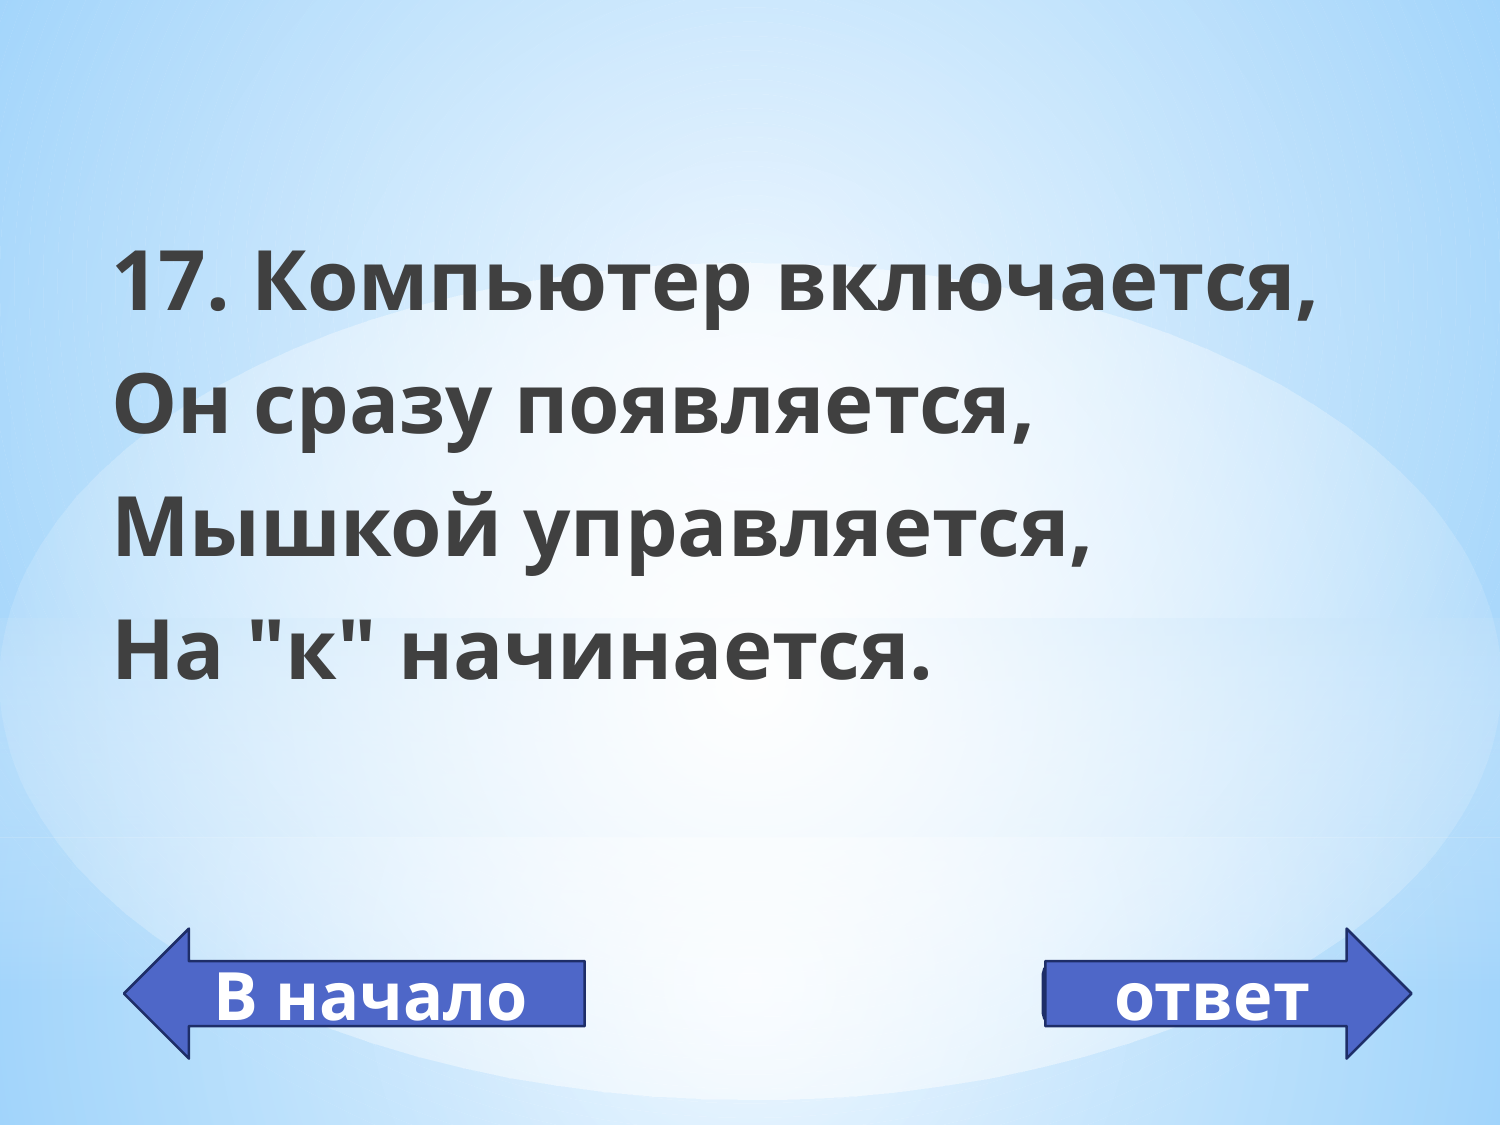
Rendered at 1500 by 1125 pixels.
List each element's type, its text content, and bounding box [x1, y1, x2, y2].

text_box В начало [123, 927, 586, 1060]
text_box [1045, 927, 1414, 1060]
list 17. Компьютер включается, Он сразу появляется, Мышкой управляется, На "к" начинается. [88, 219, 1400, 911]
